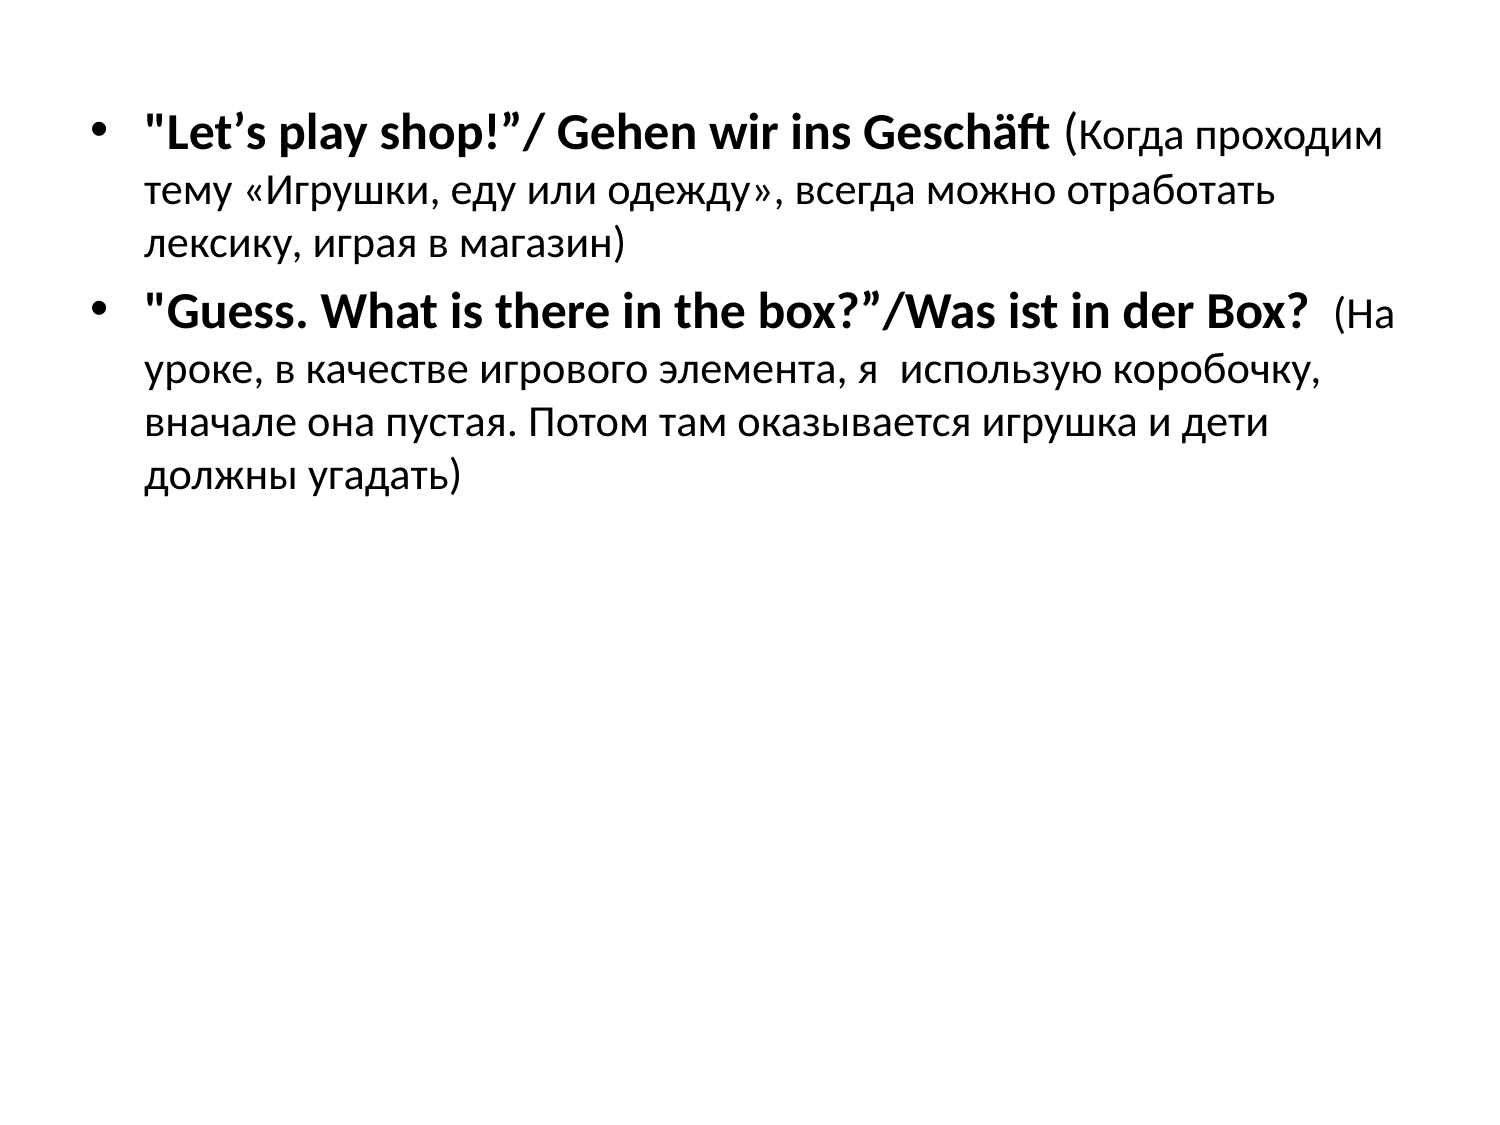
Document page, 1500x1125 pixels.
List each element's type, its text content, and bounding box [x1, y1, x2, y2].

list "Let’s play shop!”/ Gehen wir ins Geschäft (Когда проходим тему «Игрушки, еду или одежду», всегда можно отработать лексику, играя в магазин) "Guess. What is there in the box?”/Was ist in der Box? (На уроке, в качестве игрового элемента, я использую коробочку, вначале она пустая. Потом там оказывается игрушка и дети должны угадать) [75, 90, 1425, 1005]
